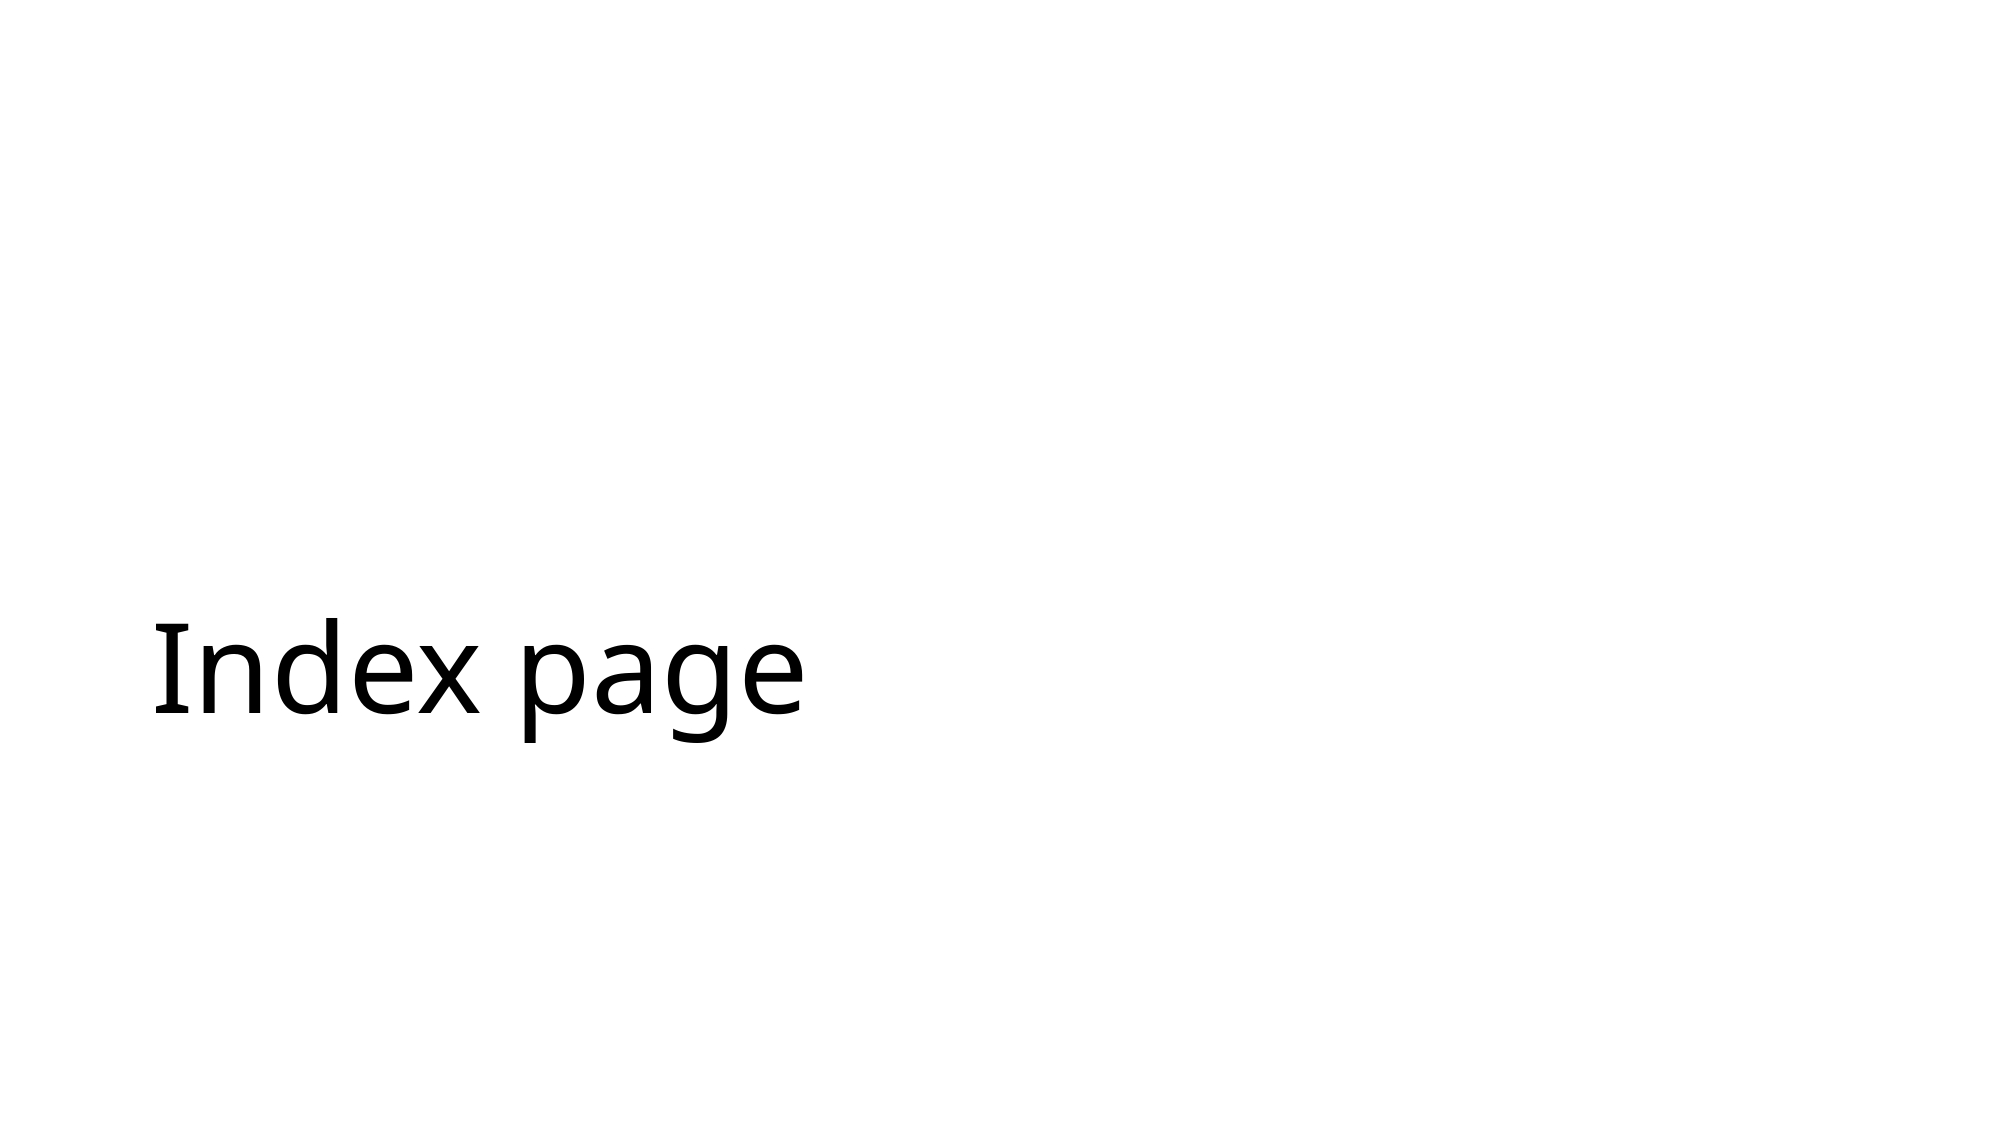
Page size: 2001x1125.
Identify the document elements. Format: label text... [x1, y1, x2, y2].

title Index page [136, 280, 1862, 749]
